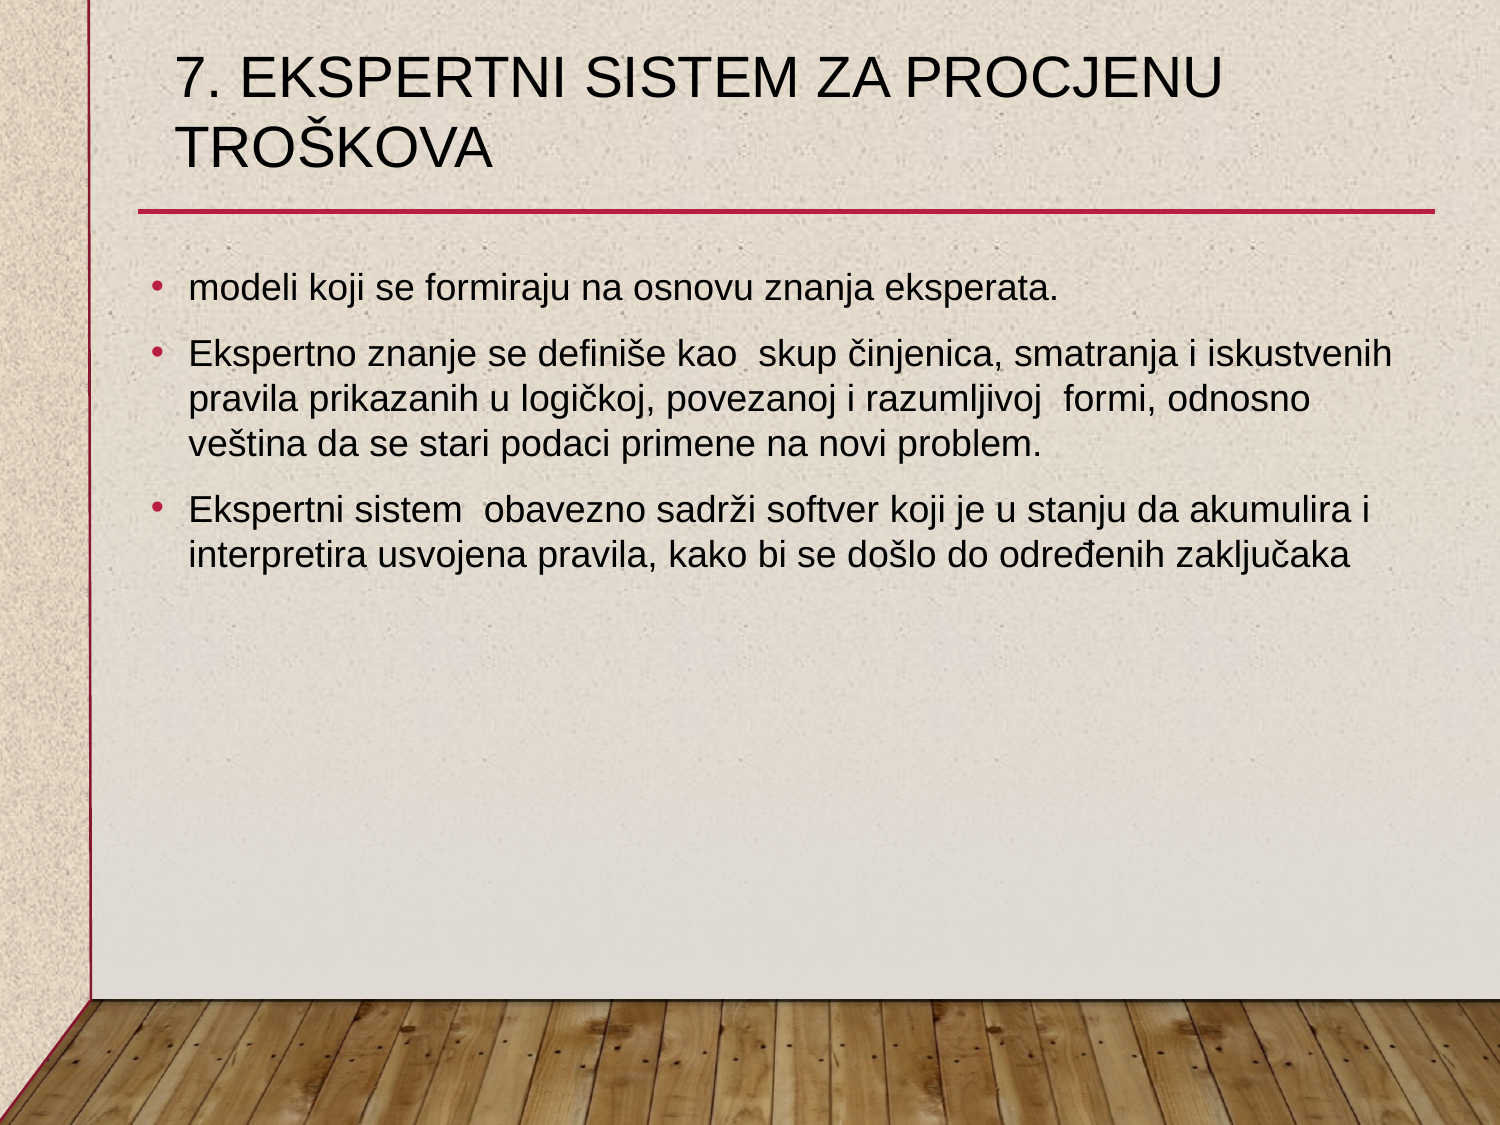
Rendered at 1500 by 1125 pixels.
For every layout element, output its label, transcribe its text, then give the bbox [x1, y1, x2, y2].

picture [91, 0, 1500, 395]
picture [0, 999, 1500, 1125]
title 7. Ekspertni sistem za procjenu troškova [159, 32, 1412, 205]
list modeli koji se formiraju na osnovu znanja eksperata. Ekspertno znanje se definiše kao skup činjenica, smatranja i iskustvenih pravila prikazanih u logičkoj, povezanoj i razumljivoj formi, odnosno veština da se stari podaci primene na novi problem. Ekspertni sistem obavezno sadrži softver koji je u stanju da akumulira i interpretira usvojena pravila, kako bi se došlo do određenih zaključaka [135, 255, 1436, 976]
